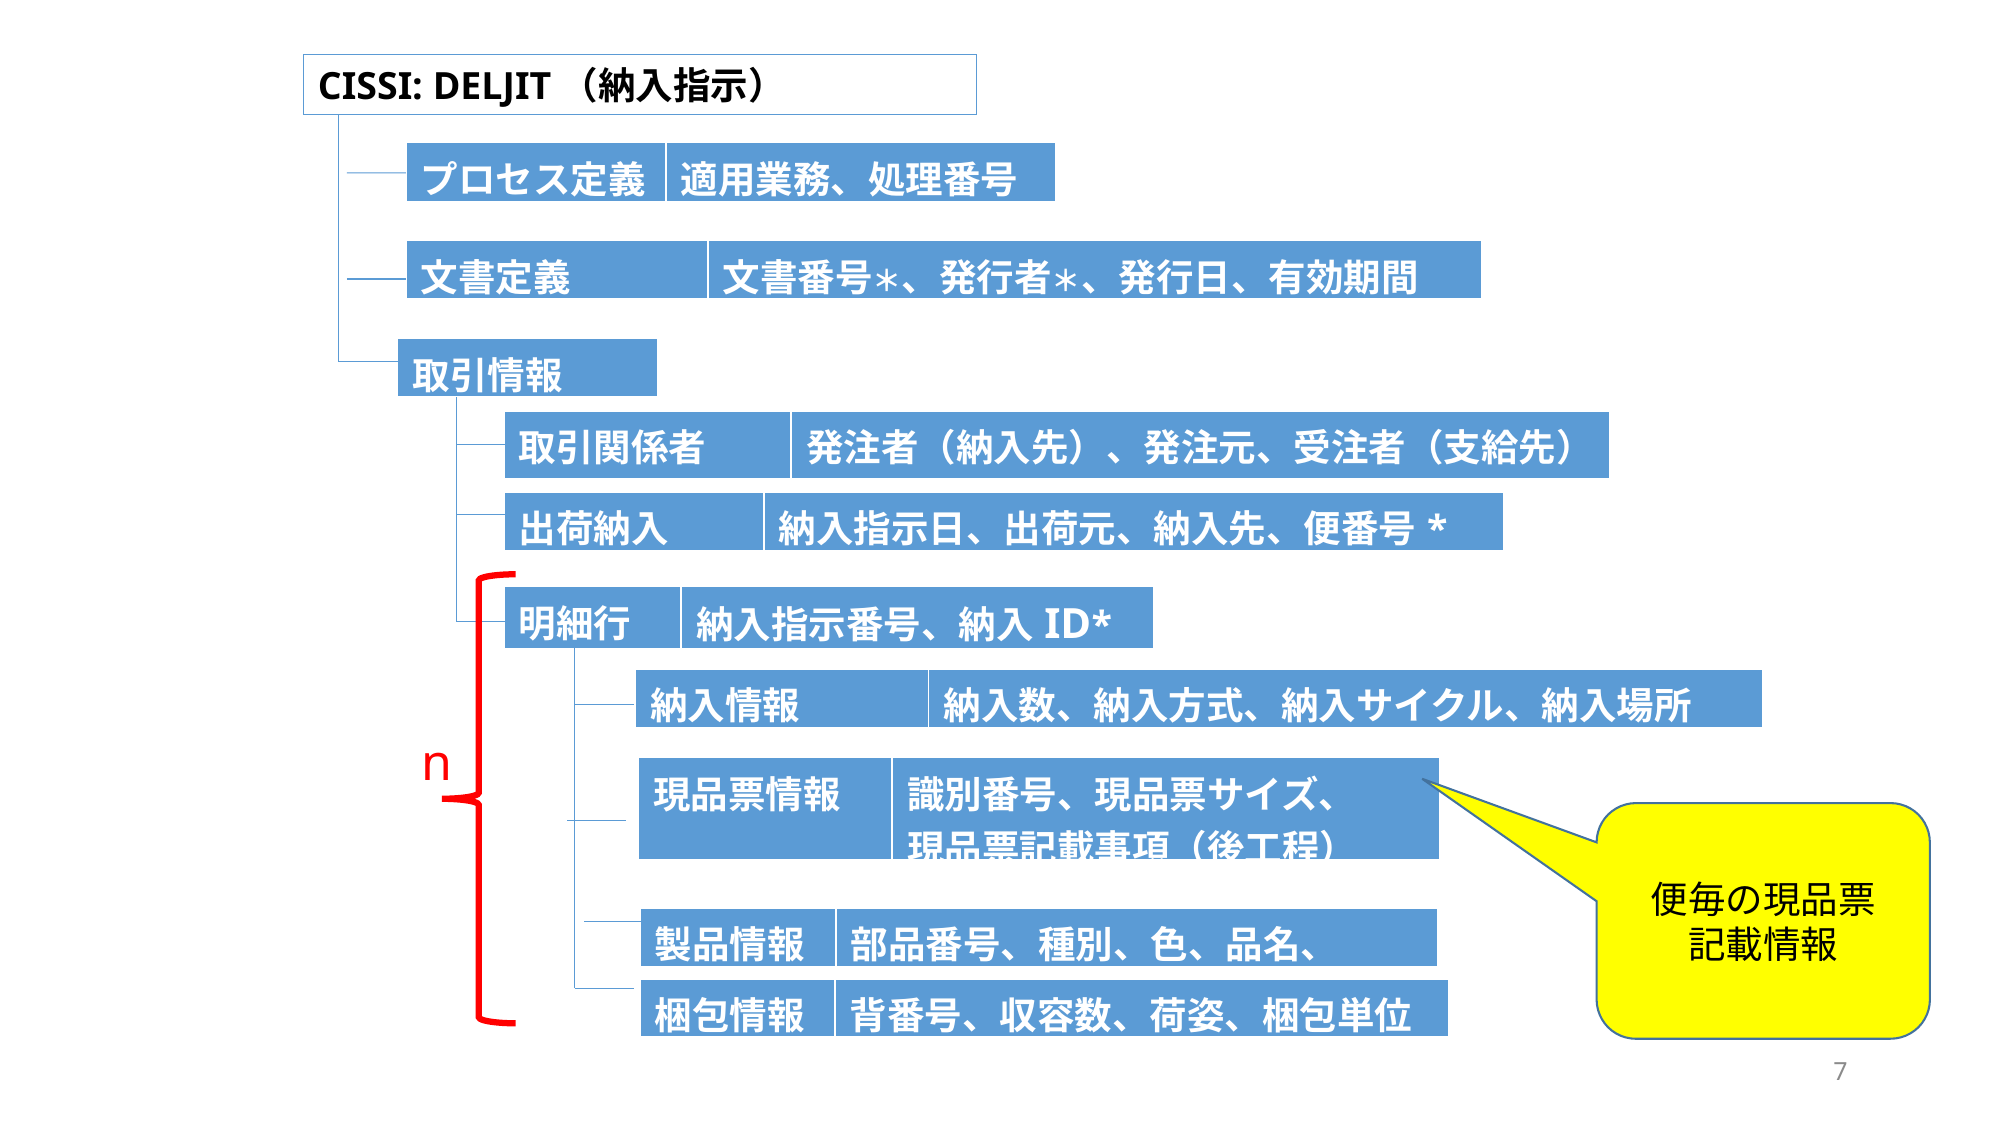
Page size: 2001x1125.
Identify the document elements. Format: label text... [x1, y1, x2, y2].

table_header 納入情報 [636, 670, 928, 727]
table_header 部品番号、種別、色、品名、 [837, 909, 1437, 966]
table_header 納入数、納入方式、納入サイクル、納入場所 [929, 670, 1762, 727]
table_header 梱包情報 [641, 980, 834, 1036]
table_header 発注者（納入先）、発注元、受注者（支給先） [792, 412, 1609, 478]
table_header 現品票情報 [639, 758, 891, 859]
slide_number 7 [1412, 1042, 1863, 1103]
table_header 出荷納入 [505, 493, 763, 550]
text_box n [406, 722, 472, 798]
text_box [478, 573, 516, 621]
table_header 納入指示日、出荷元、納入先、便番号* [765, 493, 1503, 550]
table_header 文書定義 [407, 241, 707, 298]
table_header 識別番号、現品票サイズ、 現品票記載事項（後工程） [893, 758, 1439, 859]
table_header 明細行 [516, 587, 680, 648]
table_header 製品情報 [641, 909, 835, 966]
text_box CISSI: DELJIT（納入指示） [303, 54, 977, 115]
table_header 背番号、収容数、荷姿、梱包単位 [836, 980, 1448, 1036]
text_box [442, 622, 516, 1024]
table_header 取引情報 [398, 339, 657, 396]
table_header プロセス定義 [407, 143, 665, 201]
table_header 納入指示番号、納入ID* [682, 587, 1153, 648]
table_header 適用業務、処理番号 [667, 143, 1055, 201]
text_box 便毎の現品票 記載情報 [1421, 777, 1931, 1040]
table_header 取引関係者 [505, 412, 790, 478]
table_header 文書番号＊、発行者＊、発行日、有効期間 [709, 241, 1481, 298]
